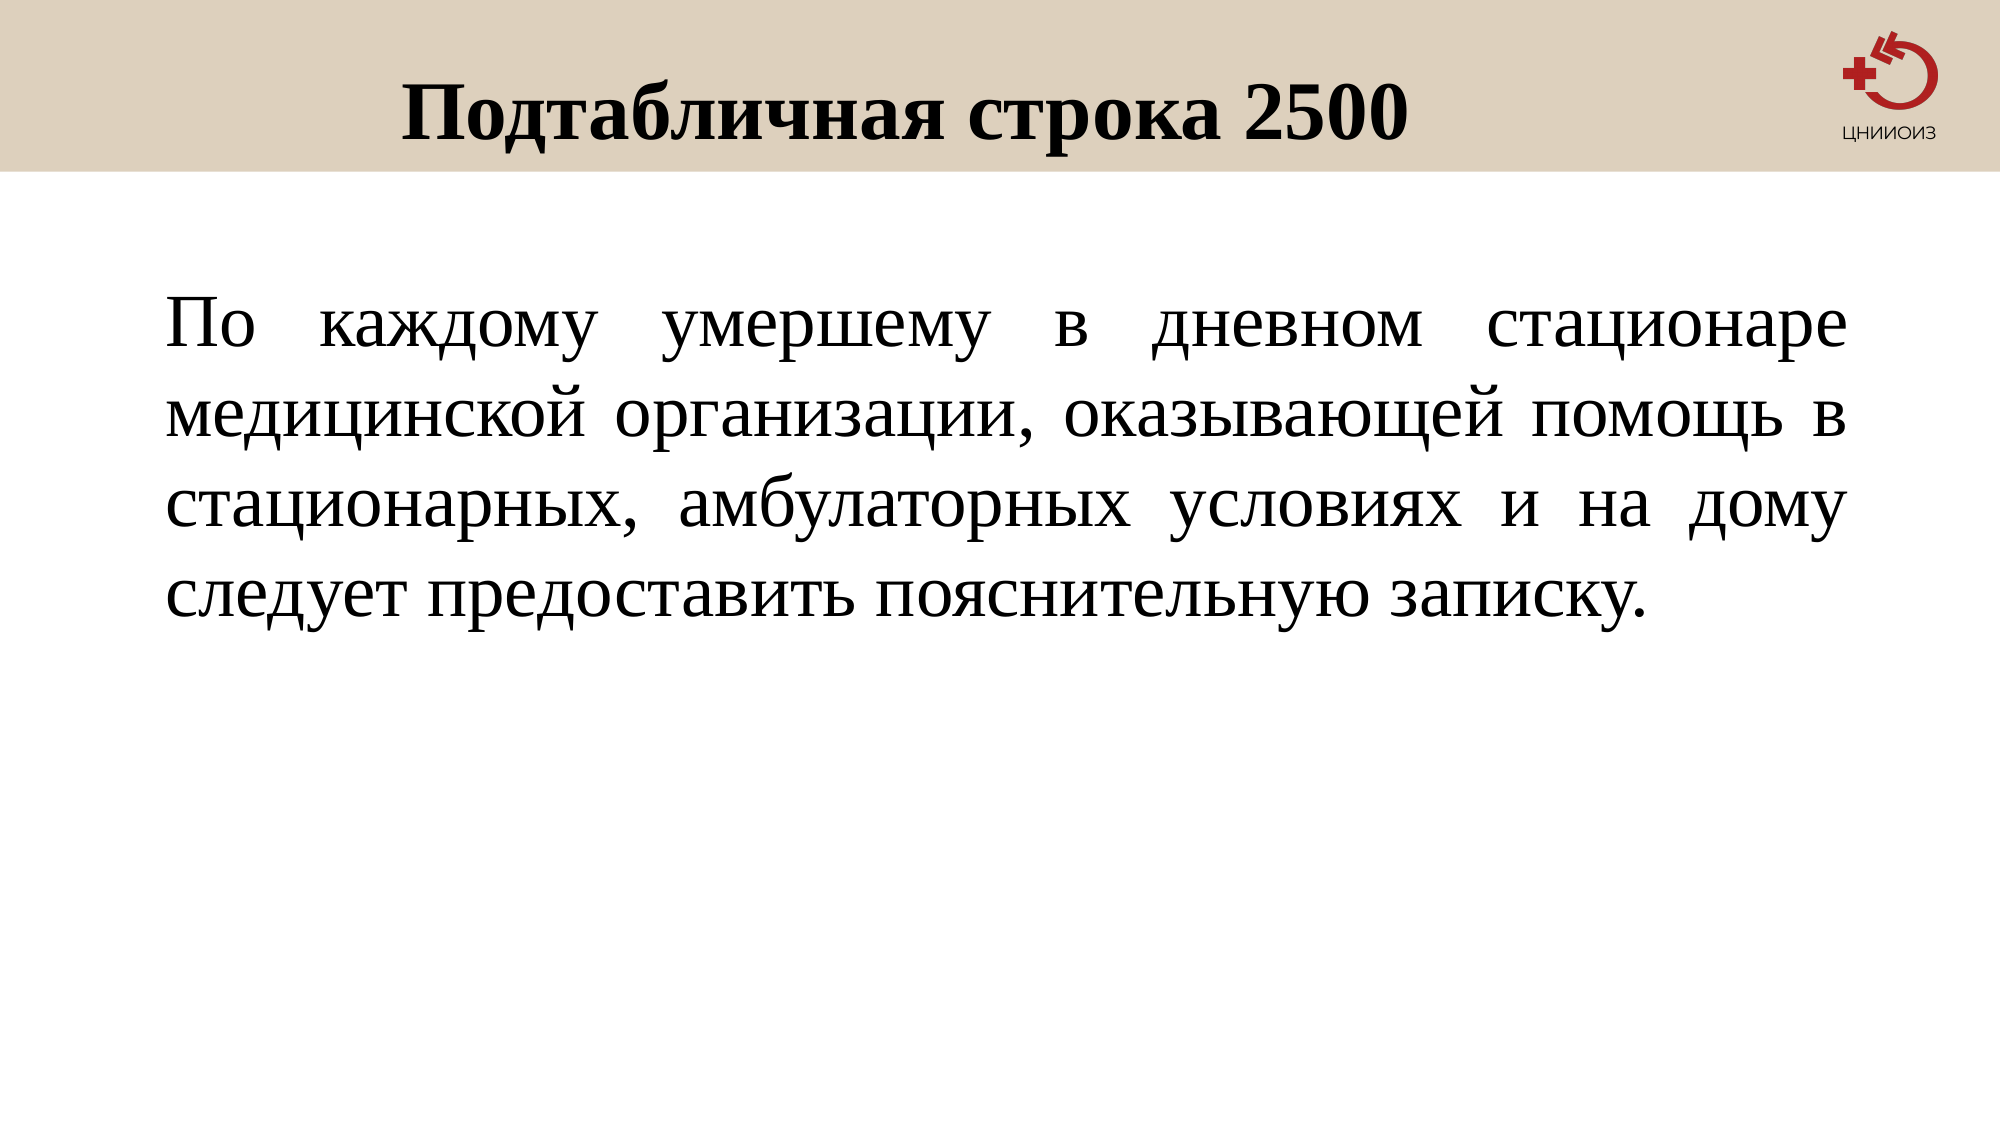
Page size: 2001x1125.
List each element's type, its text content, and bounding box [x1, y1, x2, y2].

text_box По каждому умершему в дневном стационаре медицинской организации, оказывающей помощь в стационарных, амбулаторных условиях и на дому следует предоставить пояснительную записку. [149, 264, 1865, 1062]
text_box Подтабличная строка 2500 [230, 40, 1581, 172]
text_box [0, 0, 2000, 173]
picture [1843, 31, 1938, 142]
